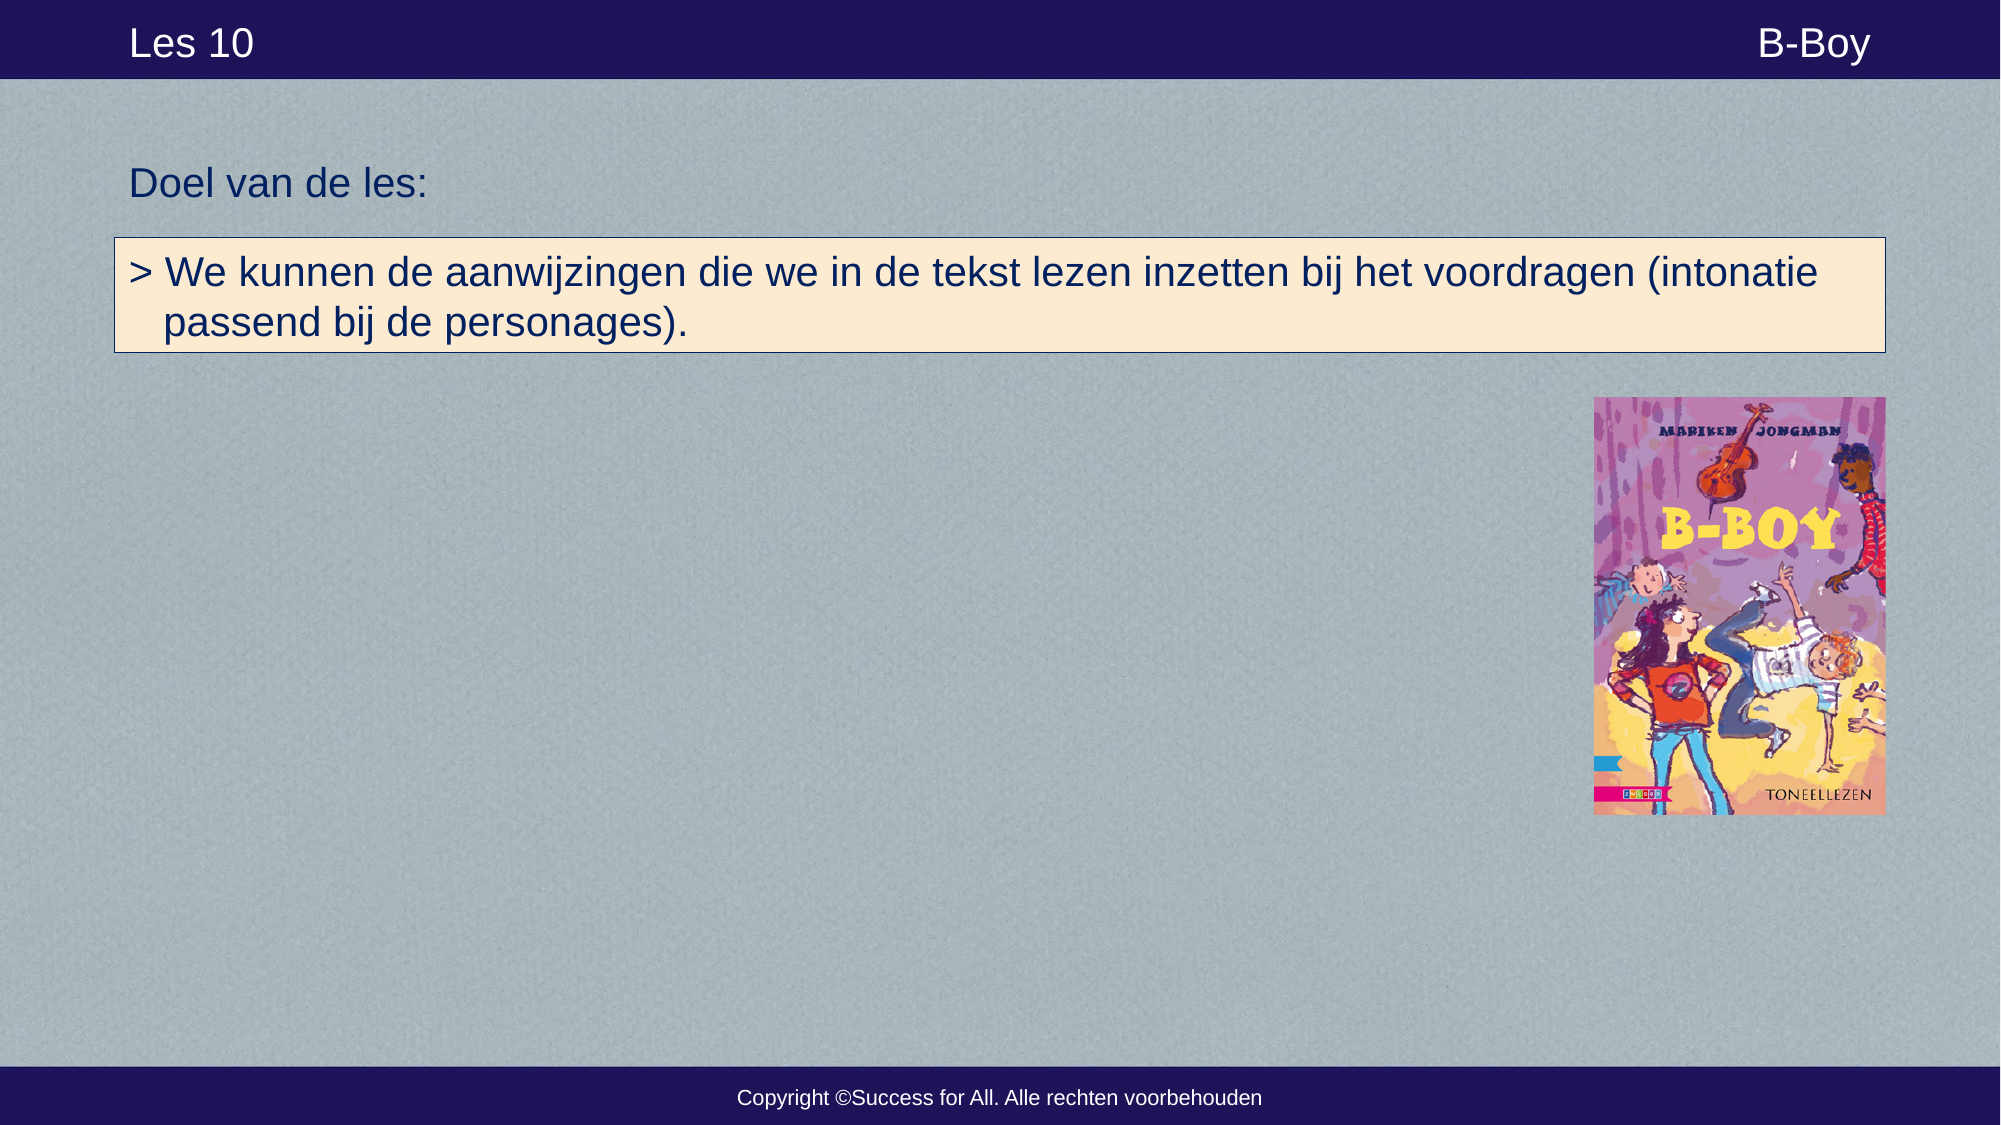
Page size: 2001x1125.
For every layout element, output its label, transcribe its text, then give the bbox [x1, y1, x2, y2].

text_box > We kunnen de aanwijzingen die we in de tekst lezen inzetten bij het voordragen (intonatie passend bij de personages). [114, 237, 1886, 353]
text_box Doel van de les: [113, 148, 1635, 214]
text_box Copyright ©Success for All. Alle rechten voorbehouden [0, 1076, 2000, 1125]
text_box B-Boy [999, 8, 1886, 73]
text_box Les 10 [114, 8, 354, 73]
picture [0, 0, 2001, 1125]
